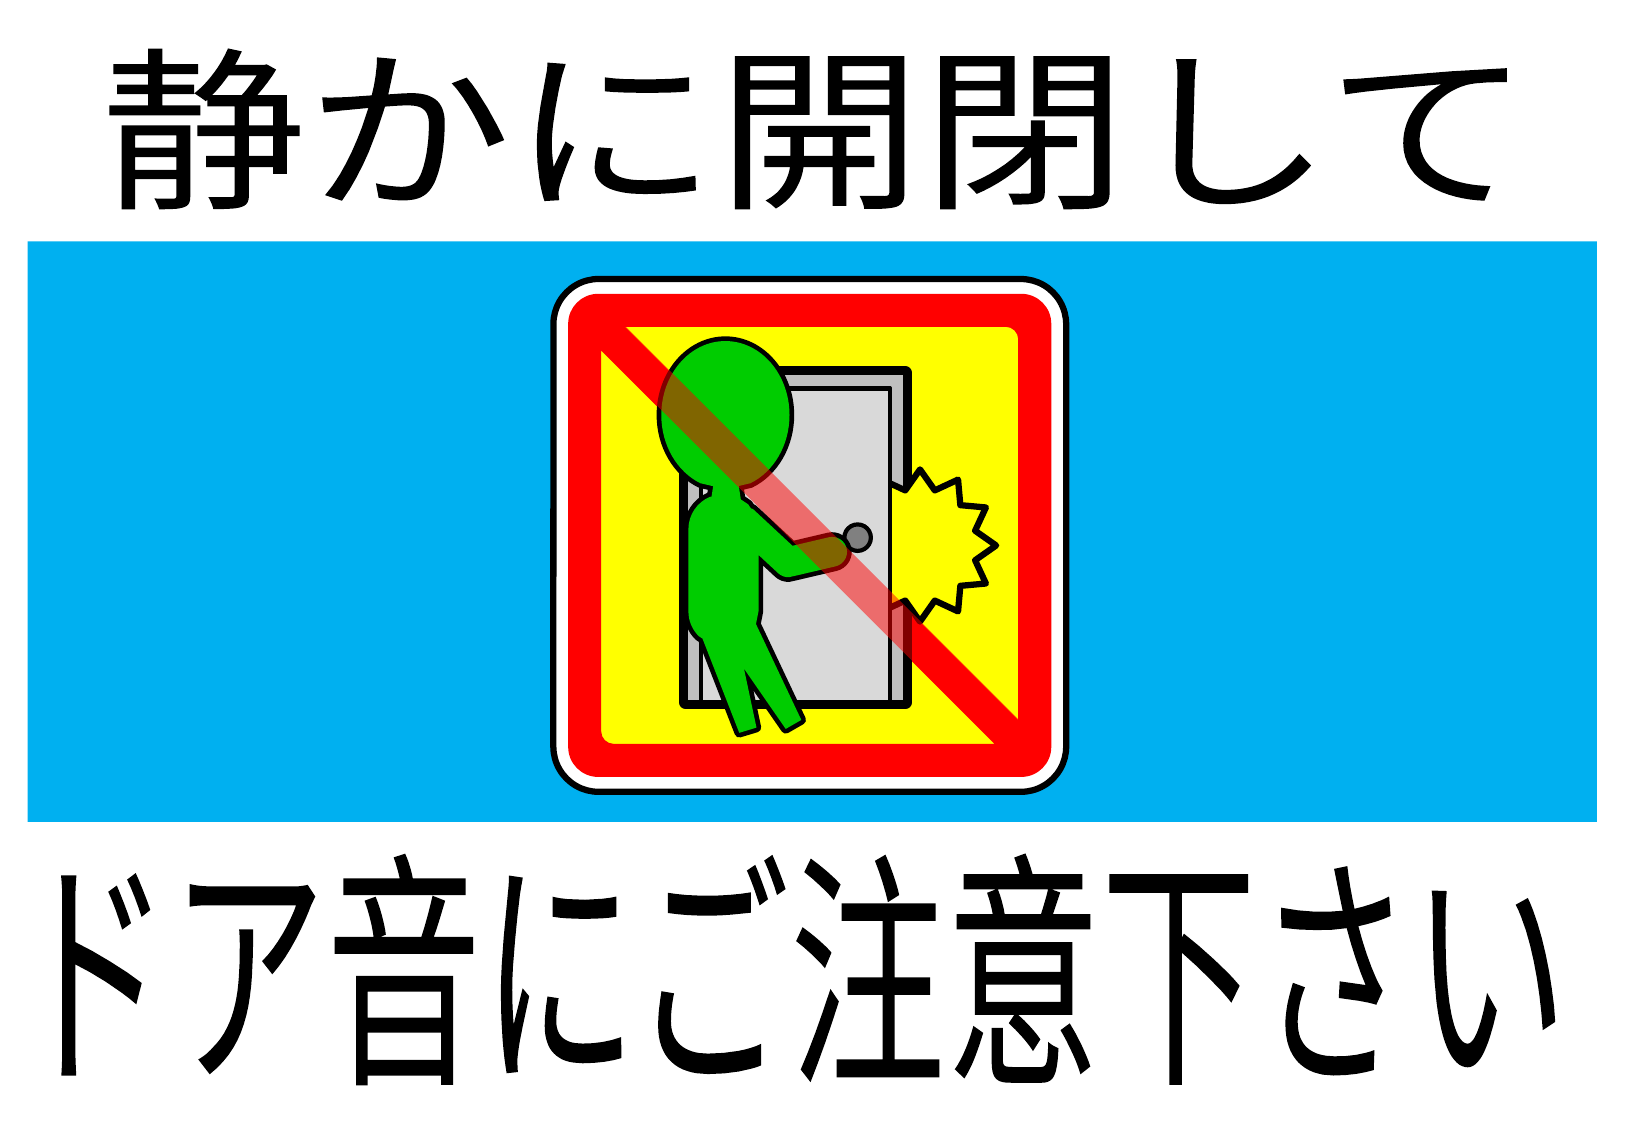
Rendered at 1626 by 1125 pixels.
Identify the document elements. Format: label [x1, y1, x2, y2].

text_box [553, 278, 1067, 793]
text_box [25, 239, 1599, 824]
